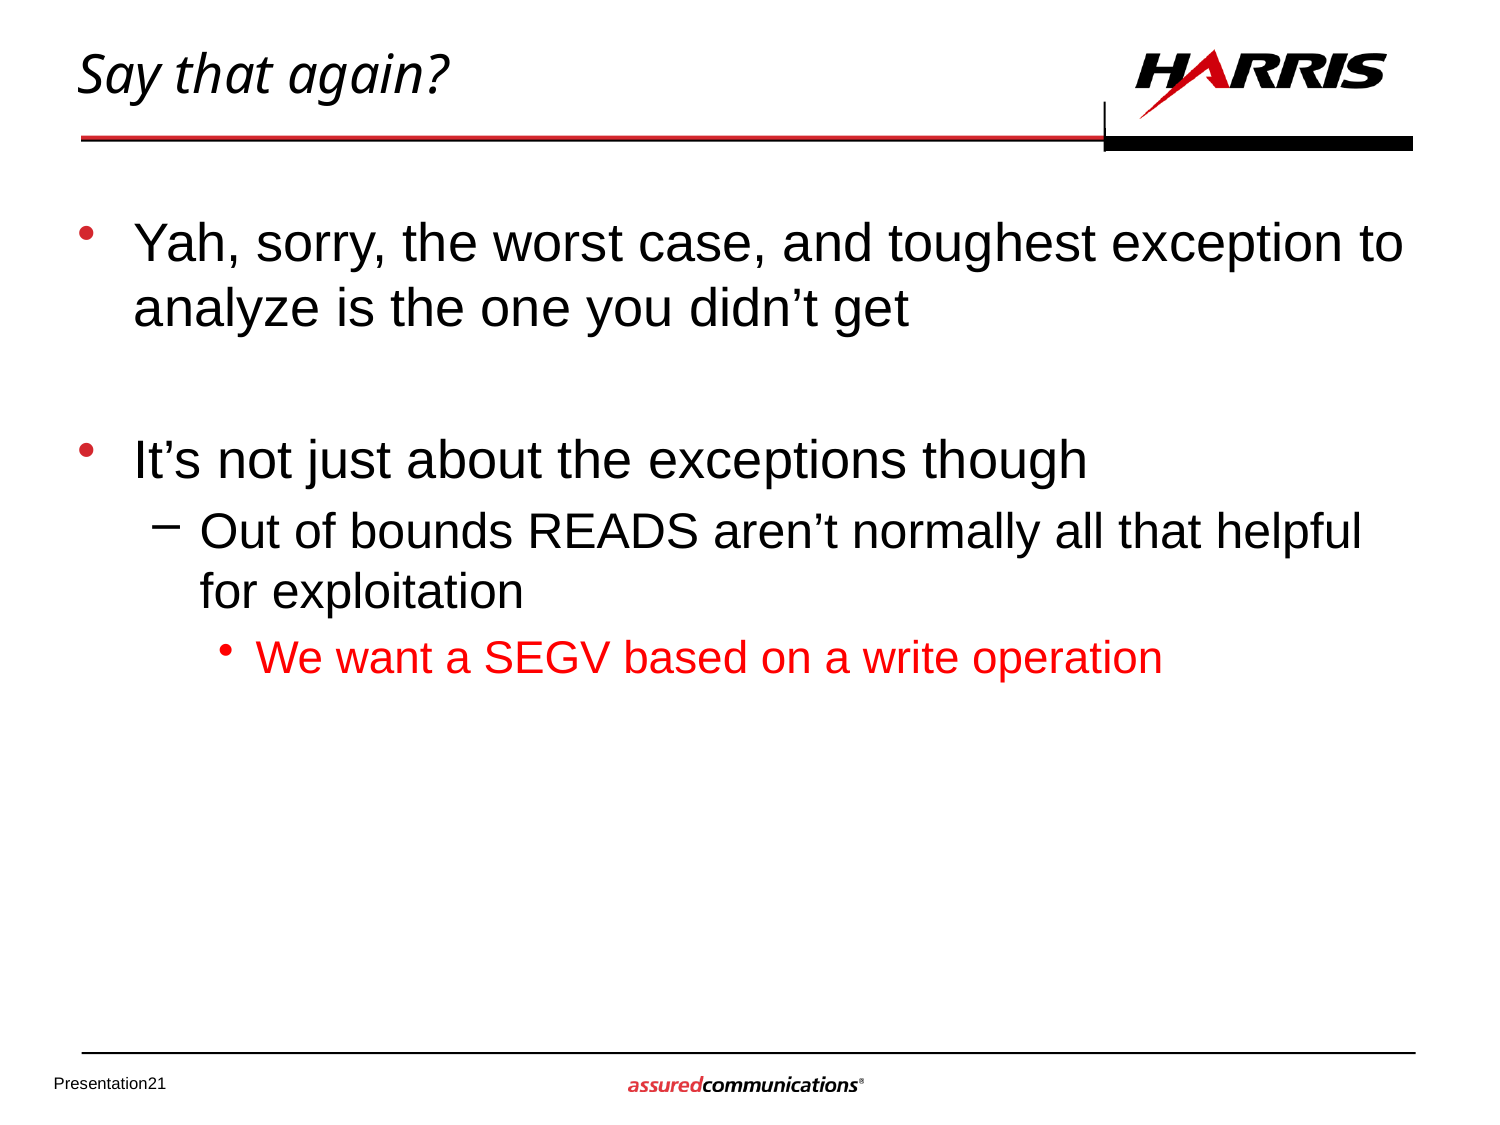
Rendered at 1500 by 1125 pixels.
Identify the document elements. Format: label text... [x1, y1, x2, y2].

title Say that again? [62, 27, 951, 117]
picture [628, 1076, 864, 1092]
list Yah, sorry, the worst case, and toughest exception to analyze is the one you didn’t get It’s not just about the exceptions though Out of bounds READS aren’t normally all that helpful for exploitation We want a SEGV based on a write operation [62, 199, 1429, 901]
picture [1135, 49, 1387, 119]
